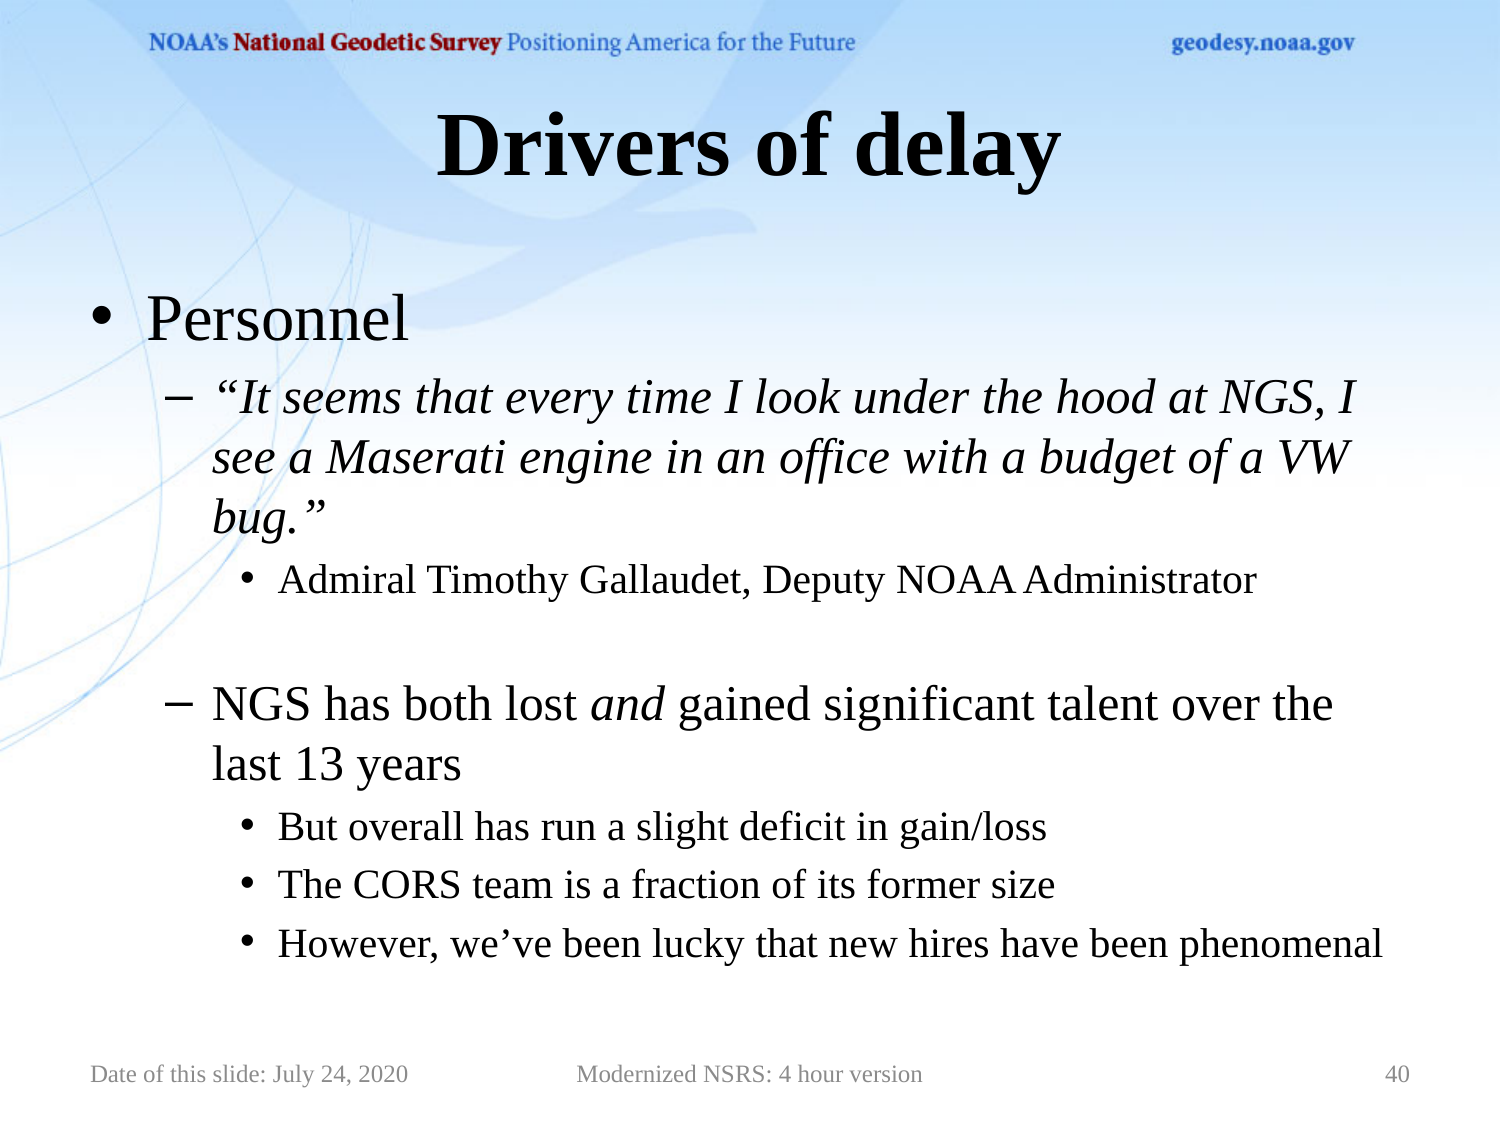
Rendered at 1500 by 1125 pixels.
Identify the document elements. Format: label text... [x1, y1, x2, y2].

title Drivers of delay [75, 45, 1425, 233]
slide_number 40 [1074, 1042, 1425, 1103]
list Personnel “It seems that every time I look under the hood at NGS, I see a Maserati engine in an office with a budget of a VW bug.” Admiral Timothy Gallaudet, Deputy NOAA Administrator NGS has both lost and gained significant talent over the last 13 years But overall has run a slight deficit in gain/loss The CORS team is a fraction of its former size However, we’ve been lucky that new hires have been phenomenal [75, 266, 1425, 1009]
picture [0, 0, 1500, 1125]
footer Modernized NSRS: 4 hour version [512, 1042, 988, 1103]
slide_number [75, 1042, 425, 1103]
